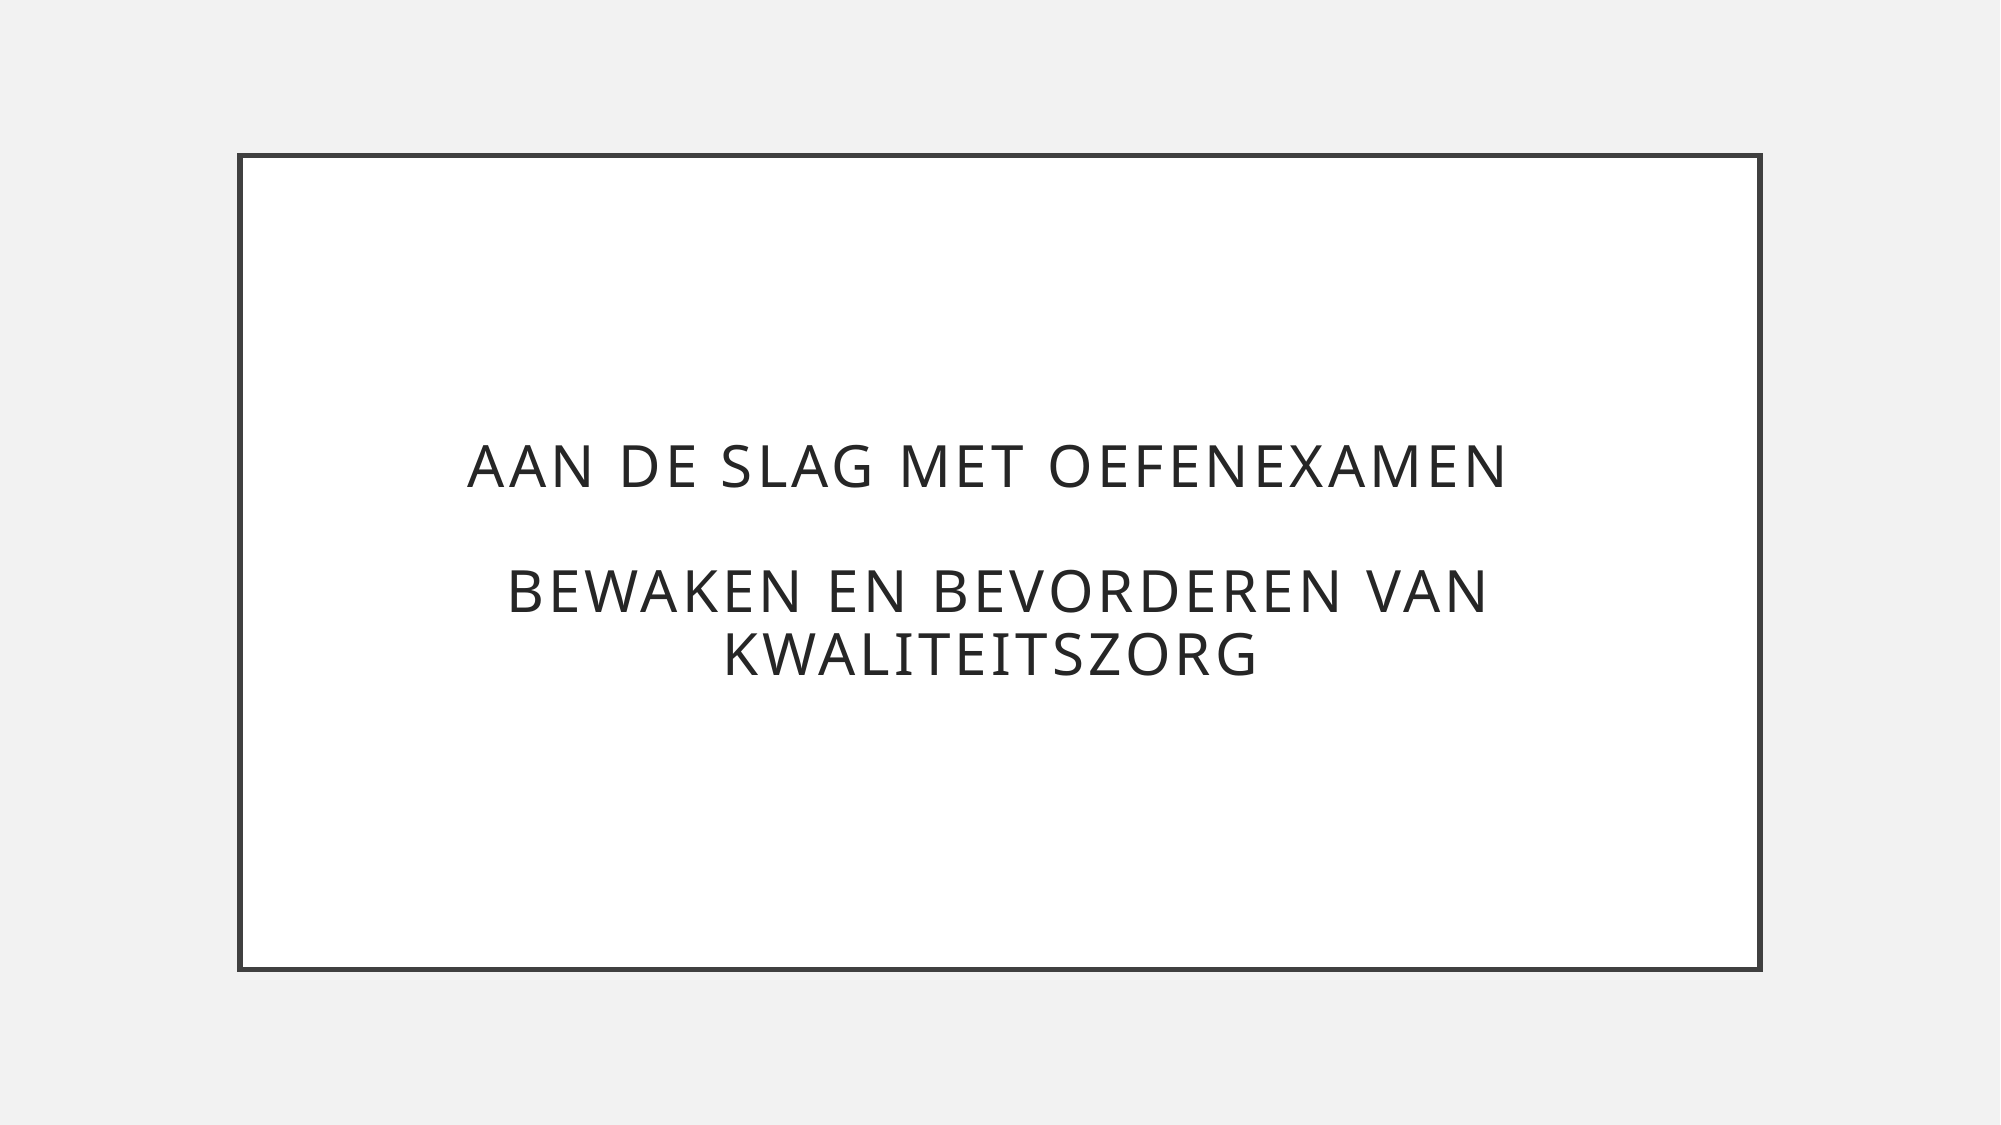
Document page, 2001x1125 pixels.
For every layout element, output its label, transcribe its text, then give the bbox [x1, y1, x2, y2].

title Aan de slag met oefenexamen Bewaken en bevorderen van kwaliteitszorg [237, 153, 1763, 972]
list [366, 432, 1886, 942]
